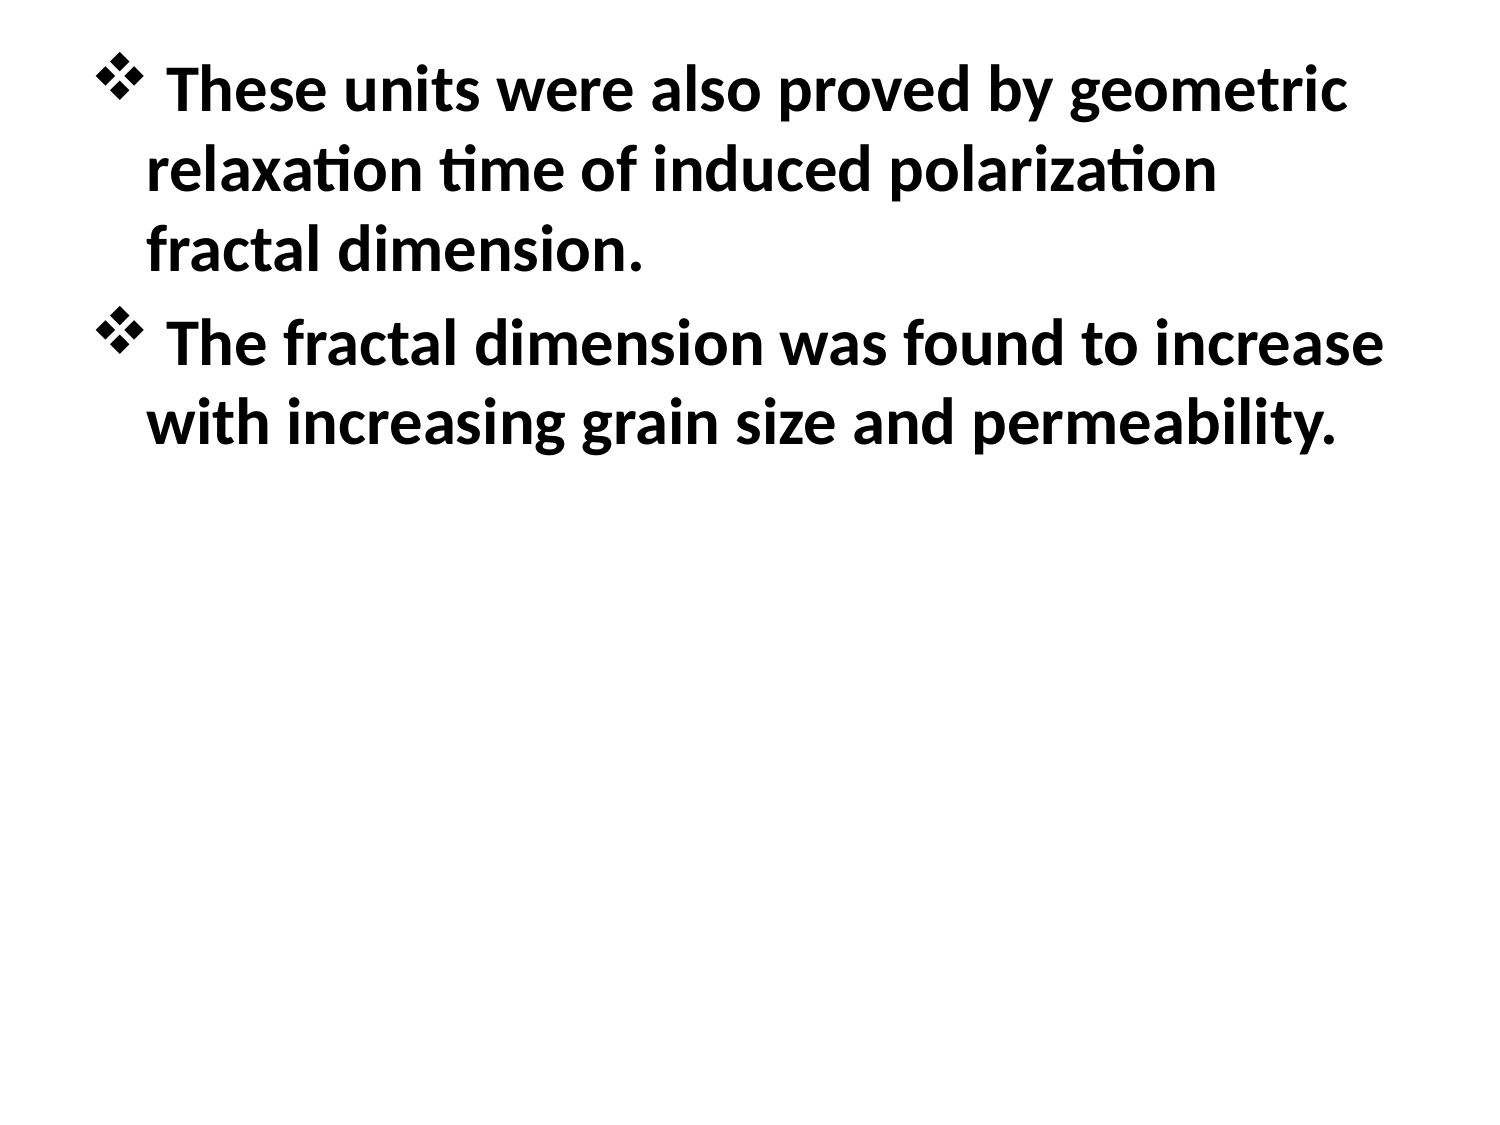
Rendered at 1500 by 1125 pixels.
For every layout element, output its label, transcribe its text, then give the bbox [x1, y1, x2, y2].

list These units were also proved by geometric relaxation time of induced polarization fractal dimension. The fractal dimension was found to increase with increasing grain size and permeability. [75, 37, 1425, 1005]
